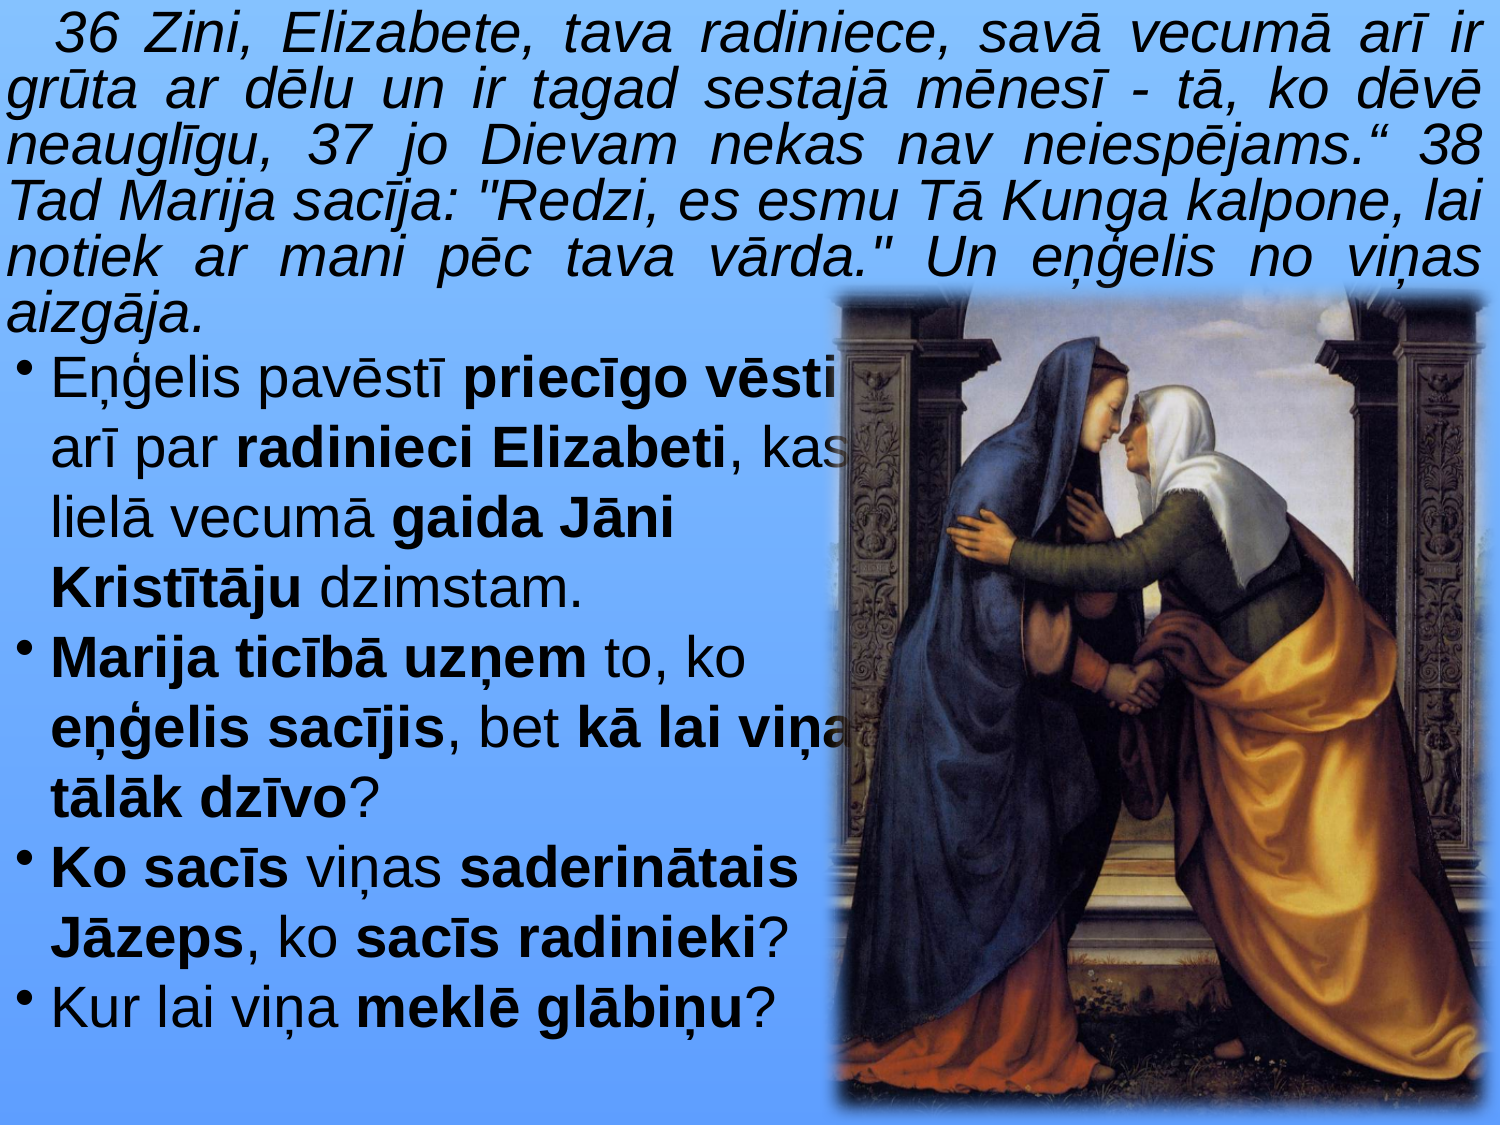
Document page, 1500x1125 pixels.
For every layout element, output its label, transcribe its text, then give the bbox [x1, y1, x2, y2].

picture [820, 278, 1500, 1125]
list 36 Zini, Elizabete, tava radiniece, savā vecumā arī ir grūta ar dēlu un ir tagad sestajā mēnesī - tā, ko dēvē neauglīgu, 37 jo Dievam nekas nav neiespējams.“ 38 Tad Marija sacīja: "Redzi, es esmu Tā Kunga kalpone, lai notiek ar mani pēc tava vārda." Un eņģelis no viņas aizgāja. [0, 0, 1500, 198]
text_box Eņģelis pavēstī priecīgo vēsti arī par radinieci Elizabeti, kas lielā vecumā gaida Jāni Kristītāju dzimstam. Marija ticībā uzņem to, ko eņģelis sacījis, bet kā lai viņa tālāk dzīvo? Ko sacīs viņas saderinātais Jāzeps, ko sacīs radinieki? Kur lai viņa meklē glābiņu? [0, 332, 815, 1047]
